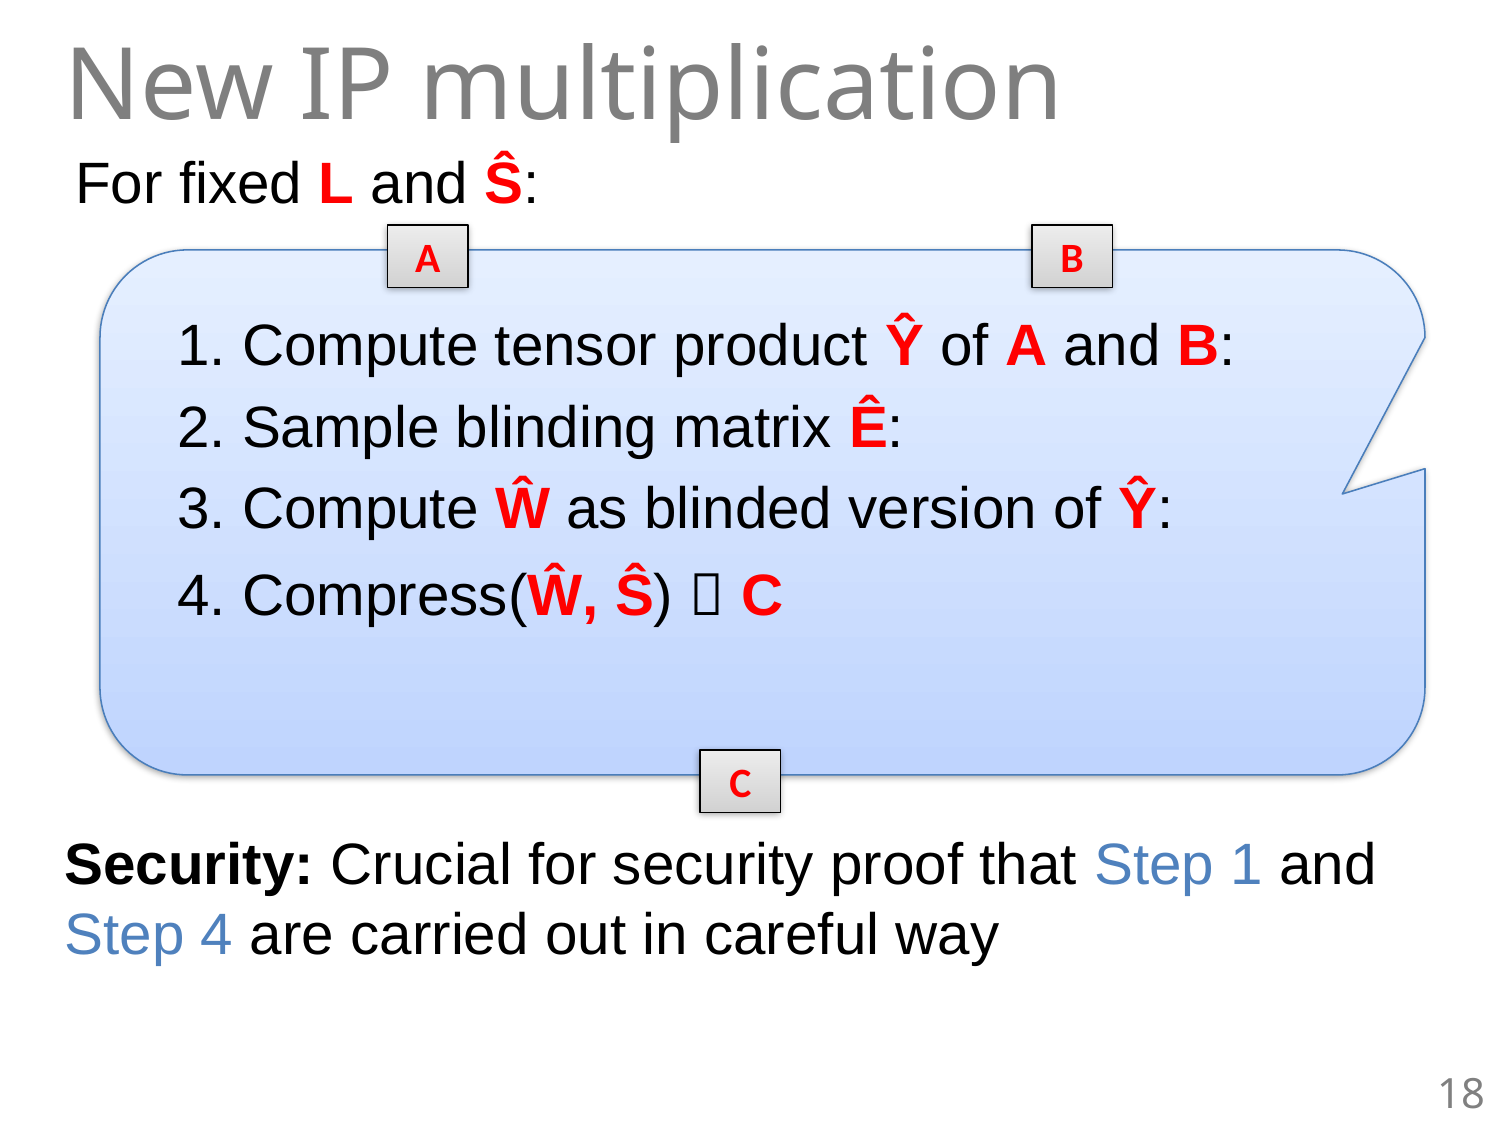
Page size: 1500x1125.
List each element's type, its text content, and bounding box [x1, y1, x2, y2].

text_box Security: Crucial for security proof that Step 1 and Step 4 are carried out in careful way [50, 818, 1490, 974]
text_box For fixed L and Ŝ: [60, 137, 1500, 223]
text_box 1. Compute tensor product Ŷ of A and B: [162, 299, 1375, 385]
text_box 4. Compress(Ŵ, Ŝ)  C [162, 549, 1375, 635]
text_box 2. Sample blinding matrix Ê: [162, 381, 1013, 462]
text_box C [699, 749, 781, 813]
text_box A [387, 224, 469, 288]
text_box B [1031, 224, 1113, 288]
text_box New IP multiplication [49, 12, 1338, 148]
text_box 3. Compute Ŵ as blinded version of Ŷ: [162, 462, 1375, 548]
slide_number 18 [1408, 1065, 1500, 1125]
text_box [99, 249, 1426, 776]
